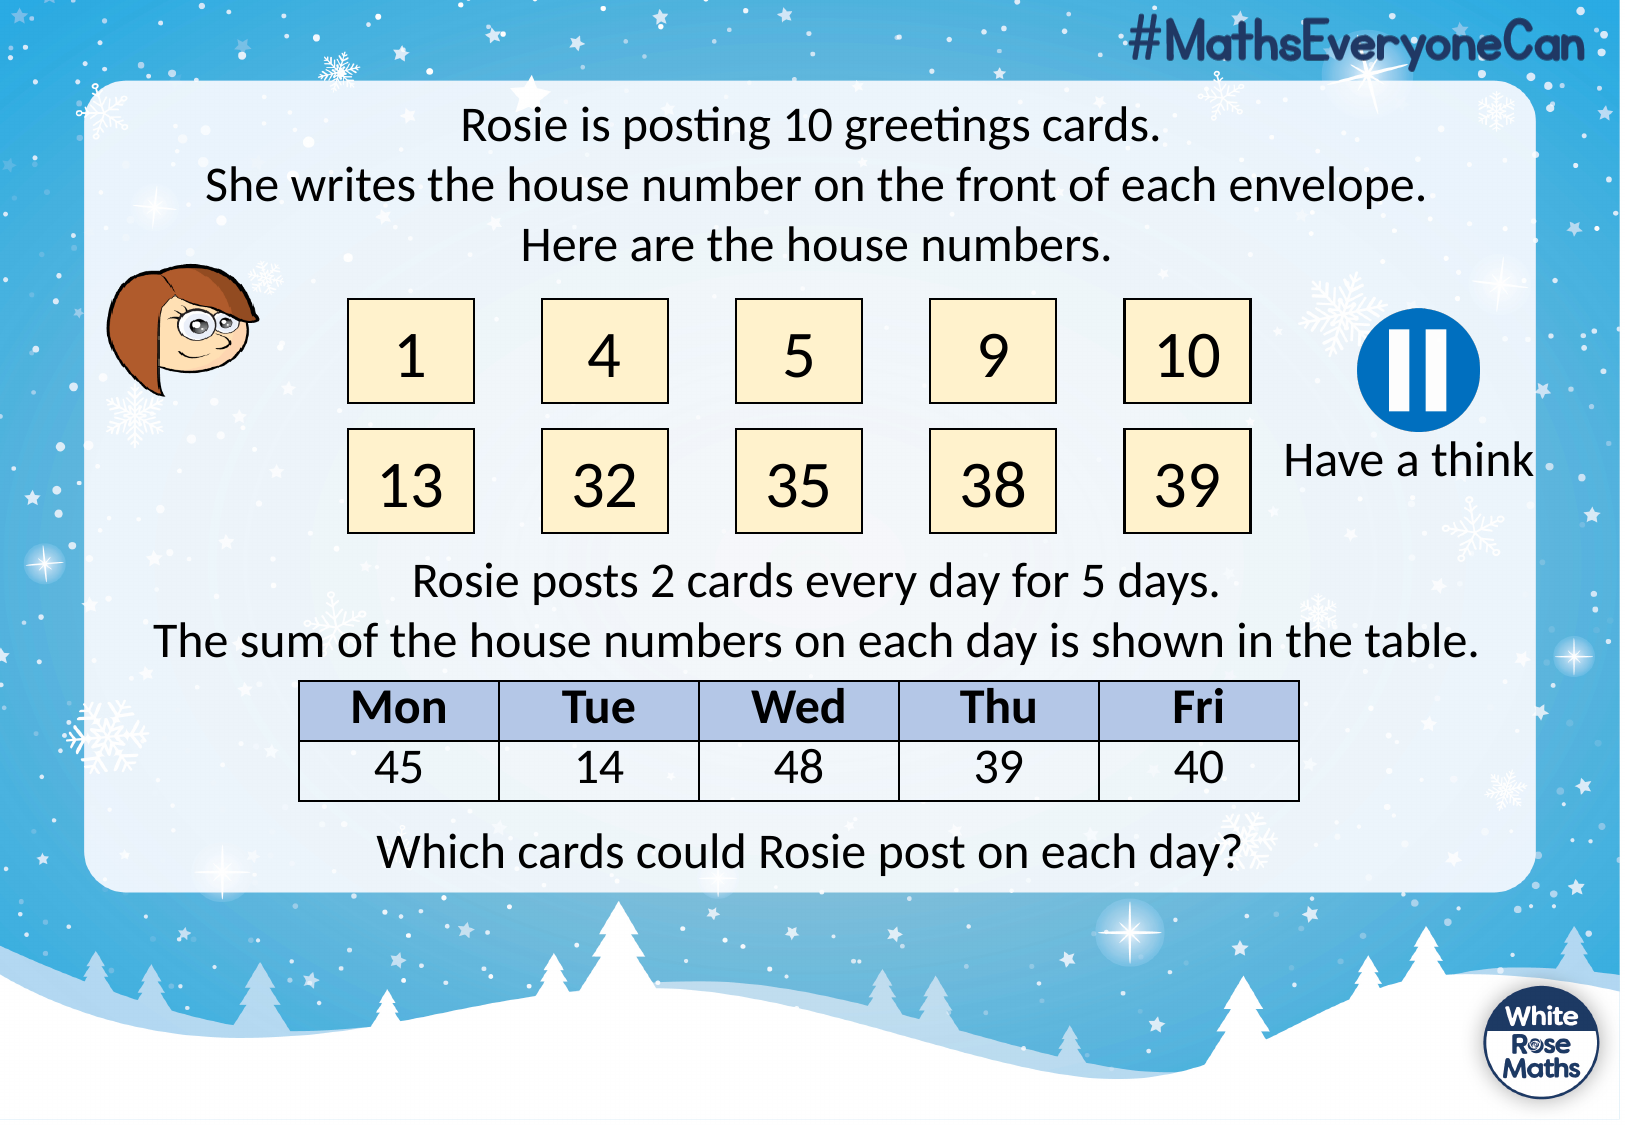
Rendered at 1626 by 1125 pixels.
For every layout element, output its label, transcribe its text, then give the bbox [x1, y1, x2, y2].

table_header Mon [300, 682, 498, 740]
table_cell 14 [500, 742, 698, 800]
table_cell 48 [700, 742, 898, 800]
text_box 39 [1123, 428, 1252, 534]
table_header Wed [700, 682, 898, 740]
picture [0, 0, 1626, 1125]
table_cell 45 [300, 742, 498, 800]
table_header Thu [900, 682, 1098, 740]
text_box Rosie posts 2 cards every day for 5 days. The sum of the house numbers on each day is shown in the table. [123, 539, 1511, 745]
text_box 13 [347, 428, 475, 534]
text_box 5 [735, 298, 863, 404]
text_box Which cards could Rosie post on each day? [123, 802, 1511, 888]
text_box Rosie is posting 10 greetings cards. She writes the house number on the front of each envelope. Here are the house numbers. [100, 84, 1534, 280]
table_header Tue [500, 682, 698, 740]
table_header Fri [1100, 682, 1298, 740]
text_box 10 [1123, 298, 1252, 404]
text_box 4 [541, 298, 669, 404]
text_box 38 [929, 428, 1057, 534]
text_box Have a think [1268, 419, 1613, 494]
table_cell 39 [900, 742, 1098, 800]
text_box 1 [347, 298, 475, 404]
text_box 32 [541, 428, 669, 534]
text_box 35 [735, 428, 863, 534]
text_box 9 [929, 298, 1057, 404]
table_cell 40 [1100, 742, 1298, 800]
